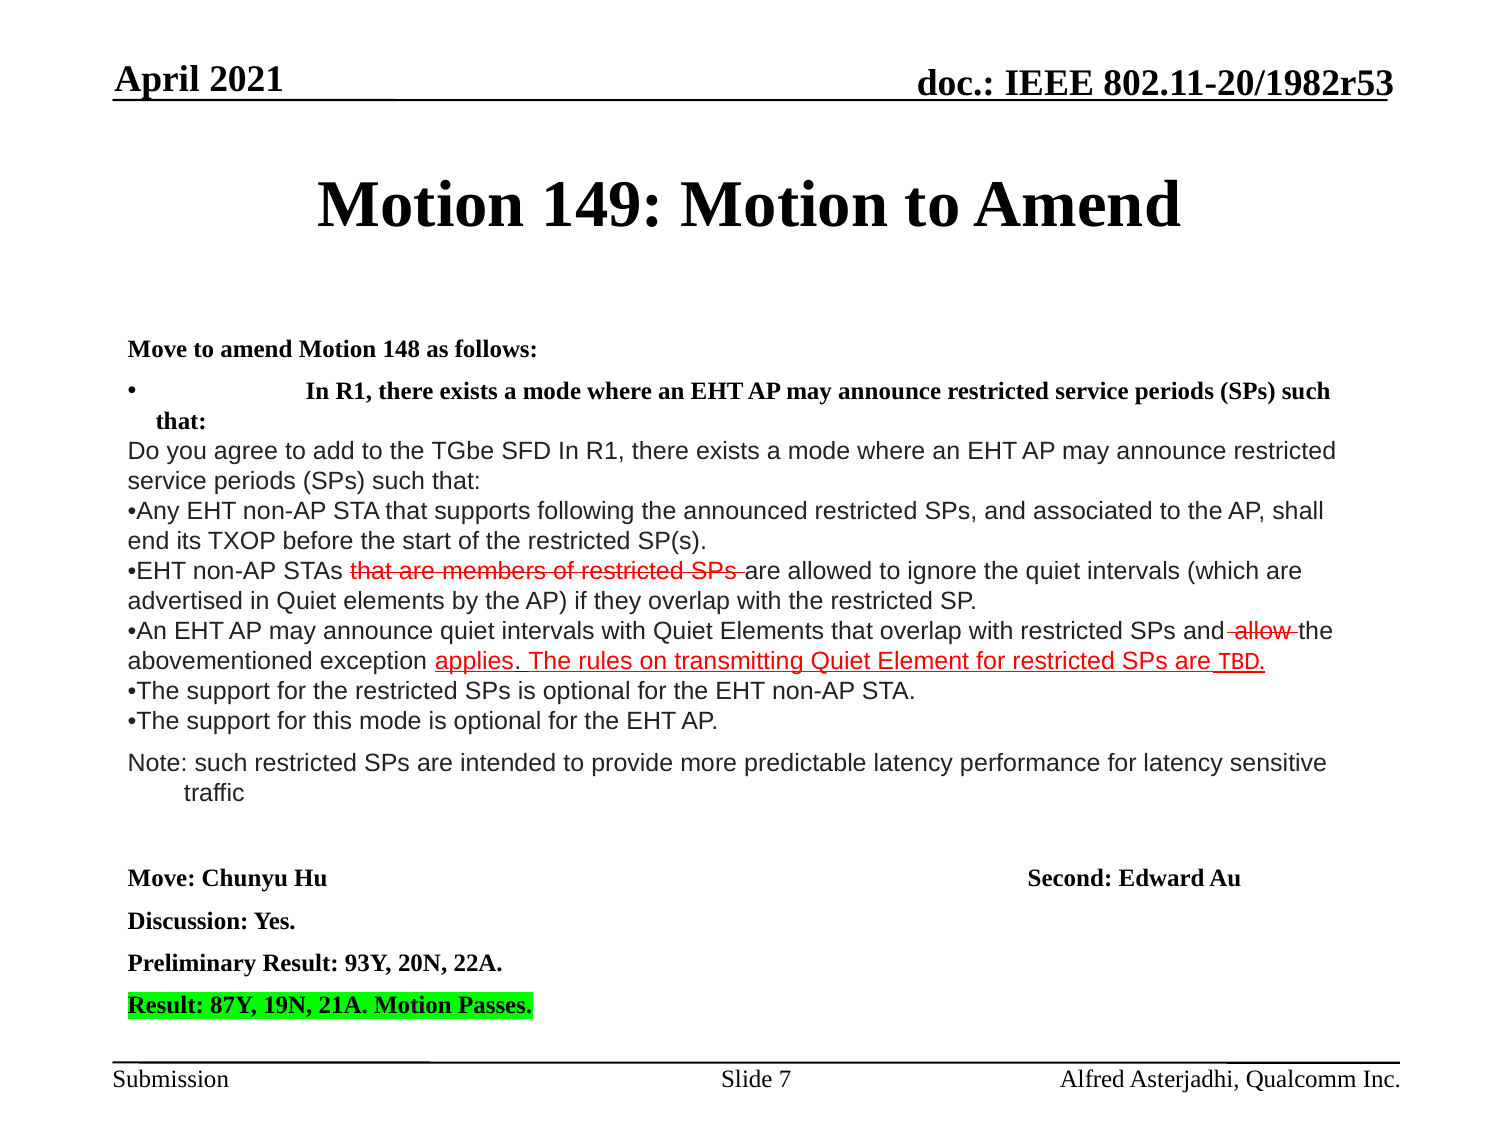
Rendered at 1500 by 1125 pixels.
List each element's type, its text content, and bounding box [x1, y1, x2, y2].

list Move to amend Motion 148 as follows: In R1, there exists a mode where an EHT AP may announce restricted service periods (SPs) such that: Do you agree to add to the TGbe SFD In R1, there exists a mode where an EHT AP may announce restricted service periods (SPs) such that: •Any EHT non-AP STA that supports following the announced restricted SPs, and associated to the AP, shall end its TXOP before the start of the restricted SP(s). •EHT non-AP STAs that are members of restricted SPs are allowed to ignore the quiet intervals (which are advertised in Quiet elements by the AP) if they overlap with the restricted SP. •An EHT AP may announce quiet intervals with Quiet Elements that overlap with restricted SPs and allow the abovementioned exception applies. The rules on transmitting Quiet Element for restricted SPs are TBD. •The support for the restricted SPs is optional for the EHT non-AP STA. •The support for this mode is optional for the EHT AP. Note: such restricted SPs are intended to provide more predictable latency performance for latency sensitive traffic Move: Chunyu Hu Second: Edward Au Discussion: Yes. Preliminary Result: 93Y, 20N, 22A. Result: 87Y, 19N, 21A. Motion Passes. [112, 324, 1388, 1000]
footer Alfred Asterjadhi, Qualcomm Inc. [878, 1061, 1402, 1093]
title Motion 149: Motion to Amend [112, 112, 1388, 288]
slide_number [114, 54, 423, 100]
slide_number Slide 7 [712, 1061, 800, 1123]
